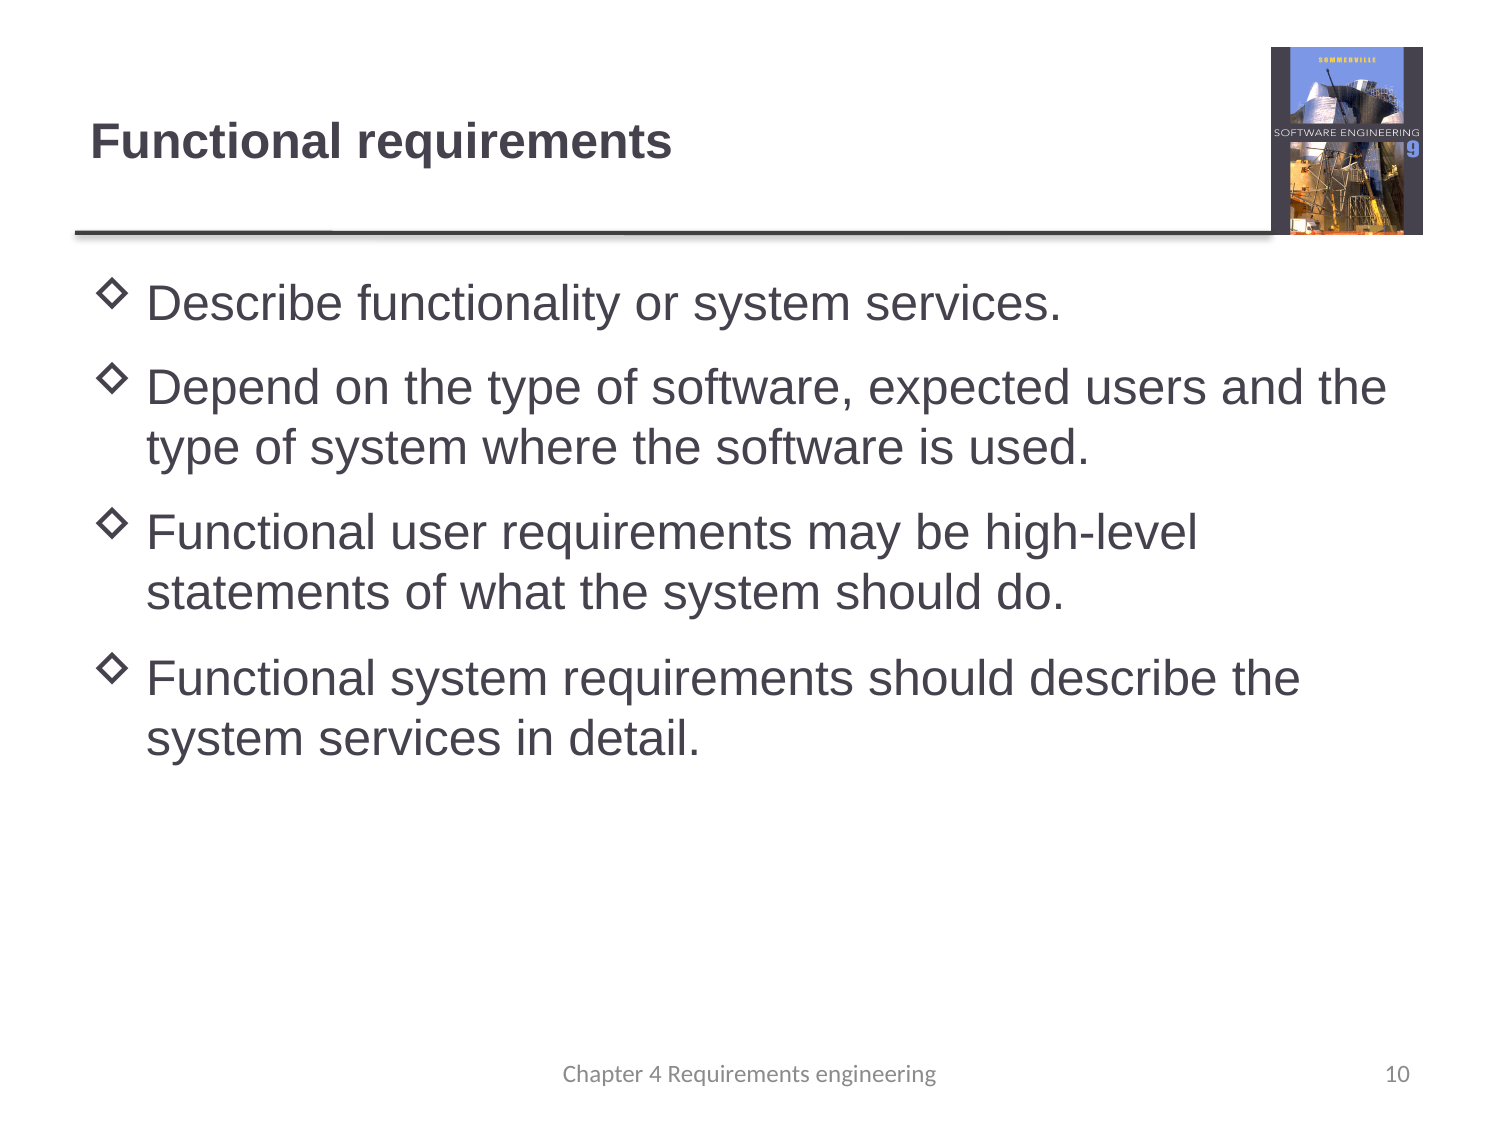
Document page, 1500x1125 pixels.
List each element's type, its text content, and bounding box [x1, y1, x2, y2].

list Describe functionality or system services. Depend on the type of software, expected users and the type of system where the software is used. Functional user requirements may be high-level statements of what the system should do. Functional system requirements should describe the system services in detail. [75, 262, 1425, 1005]
title Functional requirements [74, 44, 1272, 233]
slide_number 10 [1074, 1042, 1425, 1103]
picture [1272, 47, 1423, 235]
footer Chapter 4 Requirements engineering [512, 1042, 988, 1103]
